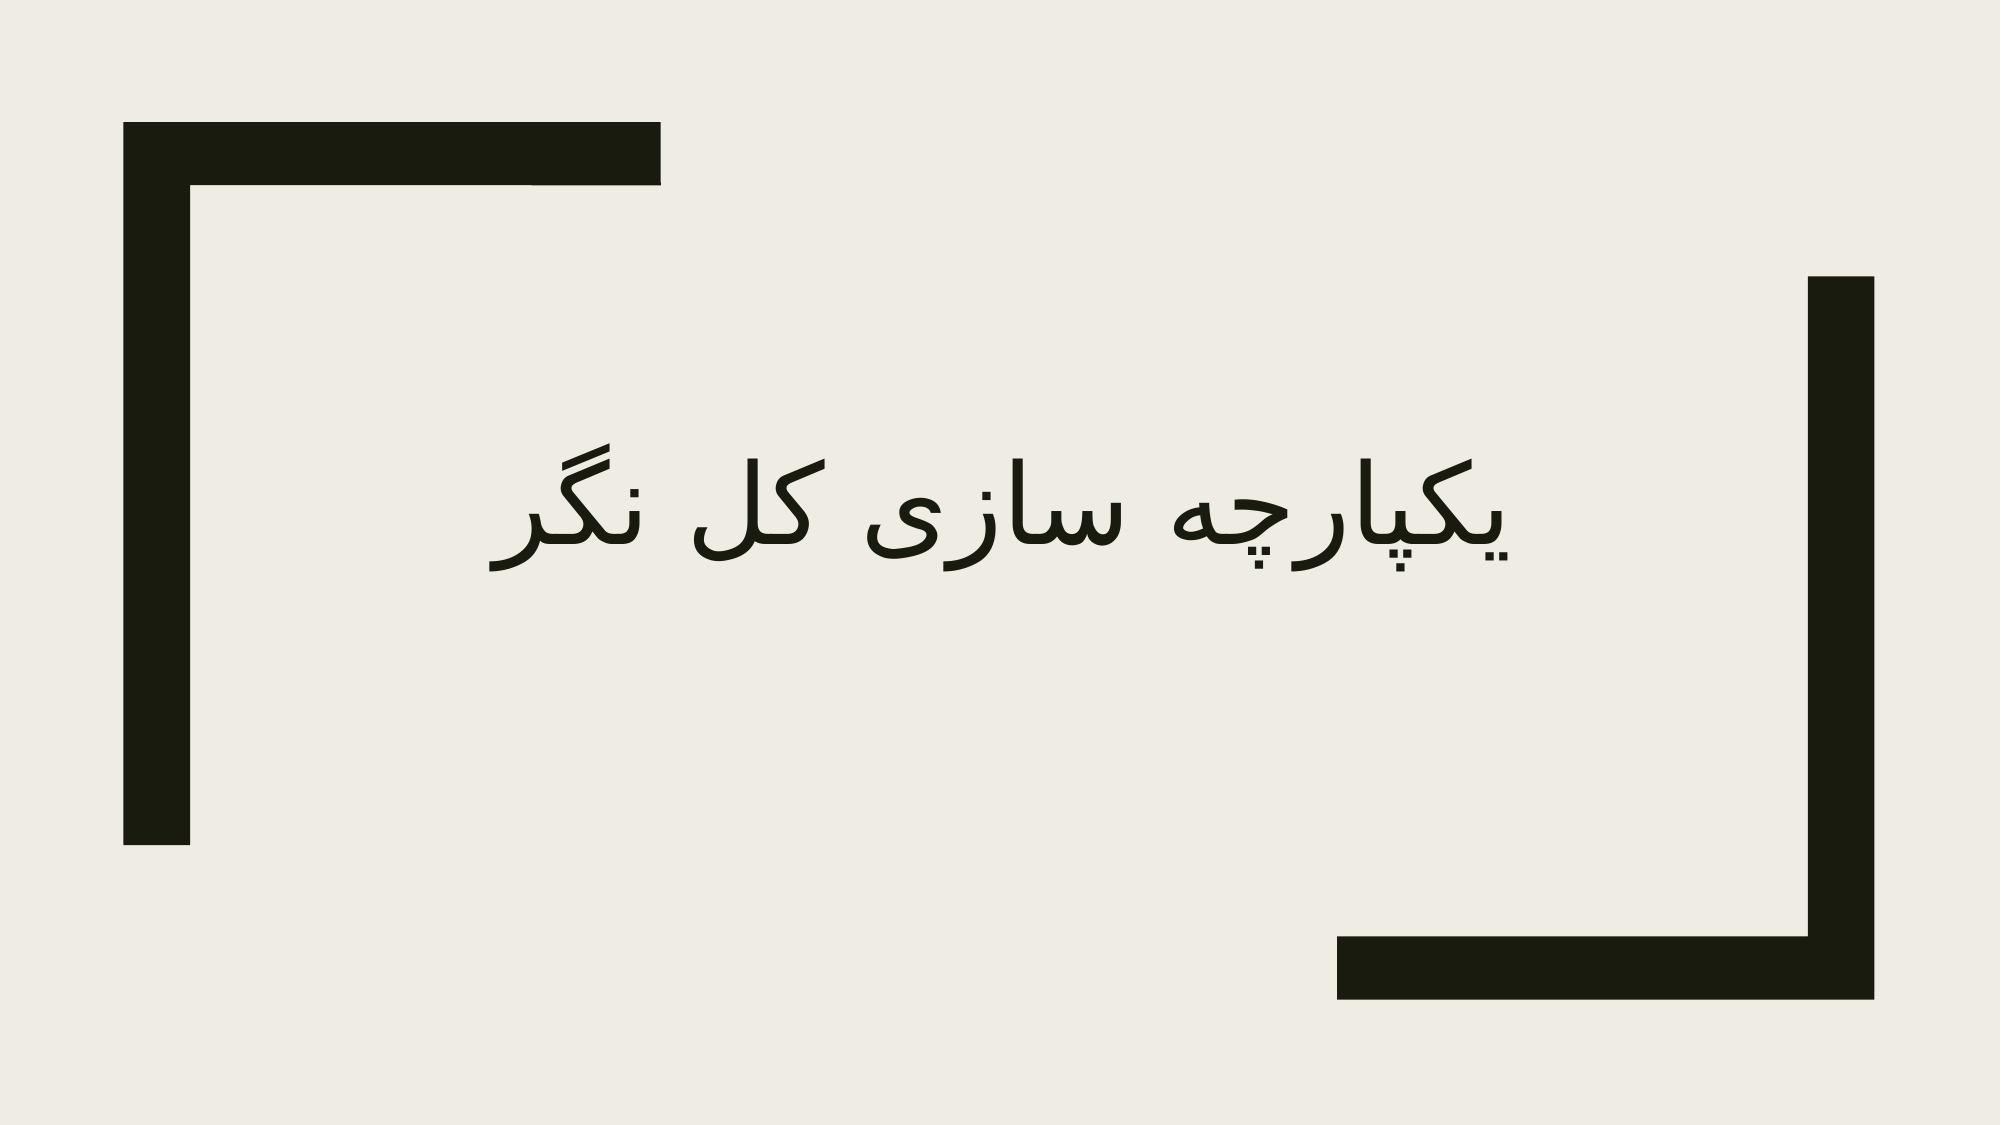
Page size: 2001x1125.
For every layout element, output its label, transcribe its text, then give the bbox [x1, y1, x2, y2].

title یکپارچه سازی کل نگر [363, 26, 1609, 576]
